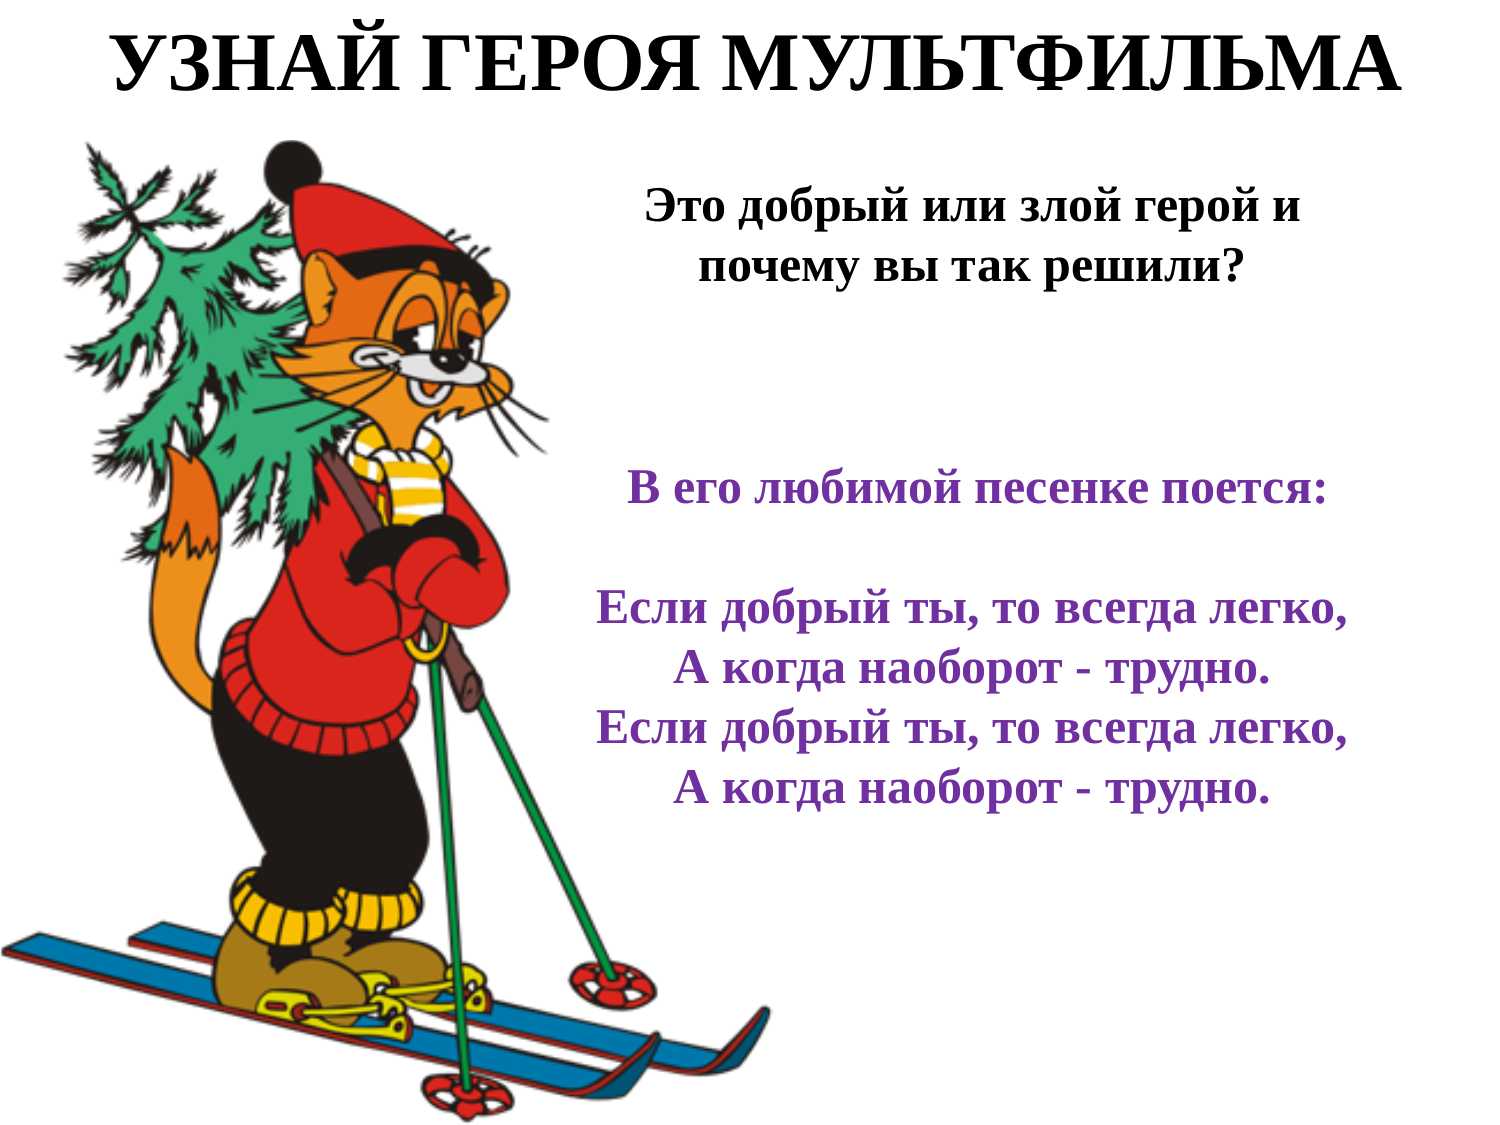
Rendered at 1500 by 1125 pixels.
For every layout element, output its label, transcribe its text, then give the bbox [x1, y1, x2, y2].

text_box В его любимой песенке поется: Если добрый ты, то всегда легко, А когда наоборот - трудно. Если добрый ты, то всегда легко, А когда наоборот - трудно. [778, 386, 1395, 867]
text_box УЗНАЙ ГЕРОЯ МУЛЬТФИЛЬМА [11, 0, 1500, 115]
picture [0, 139, 773, 1125]
text_box Это добрый или злой герой и почему вы так решили? [778, 163, 1348, 299]
